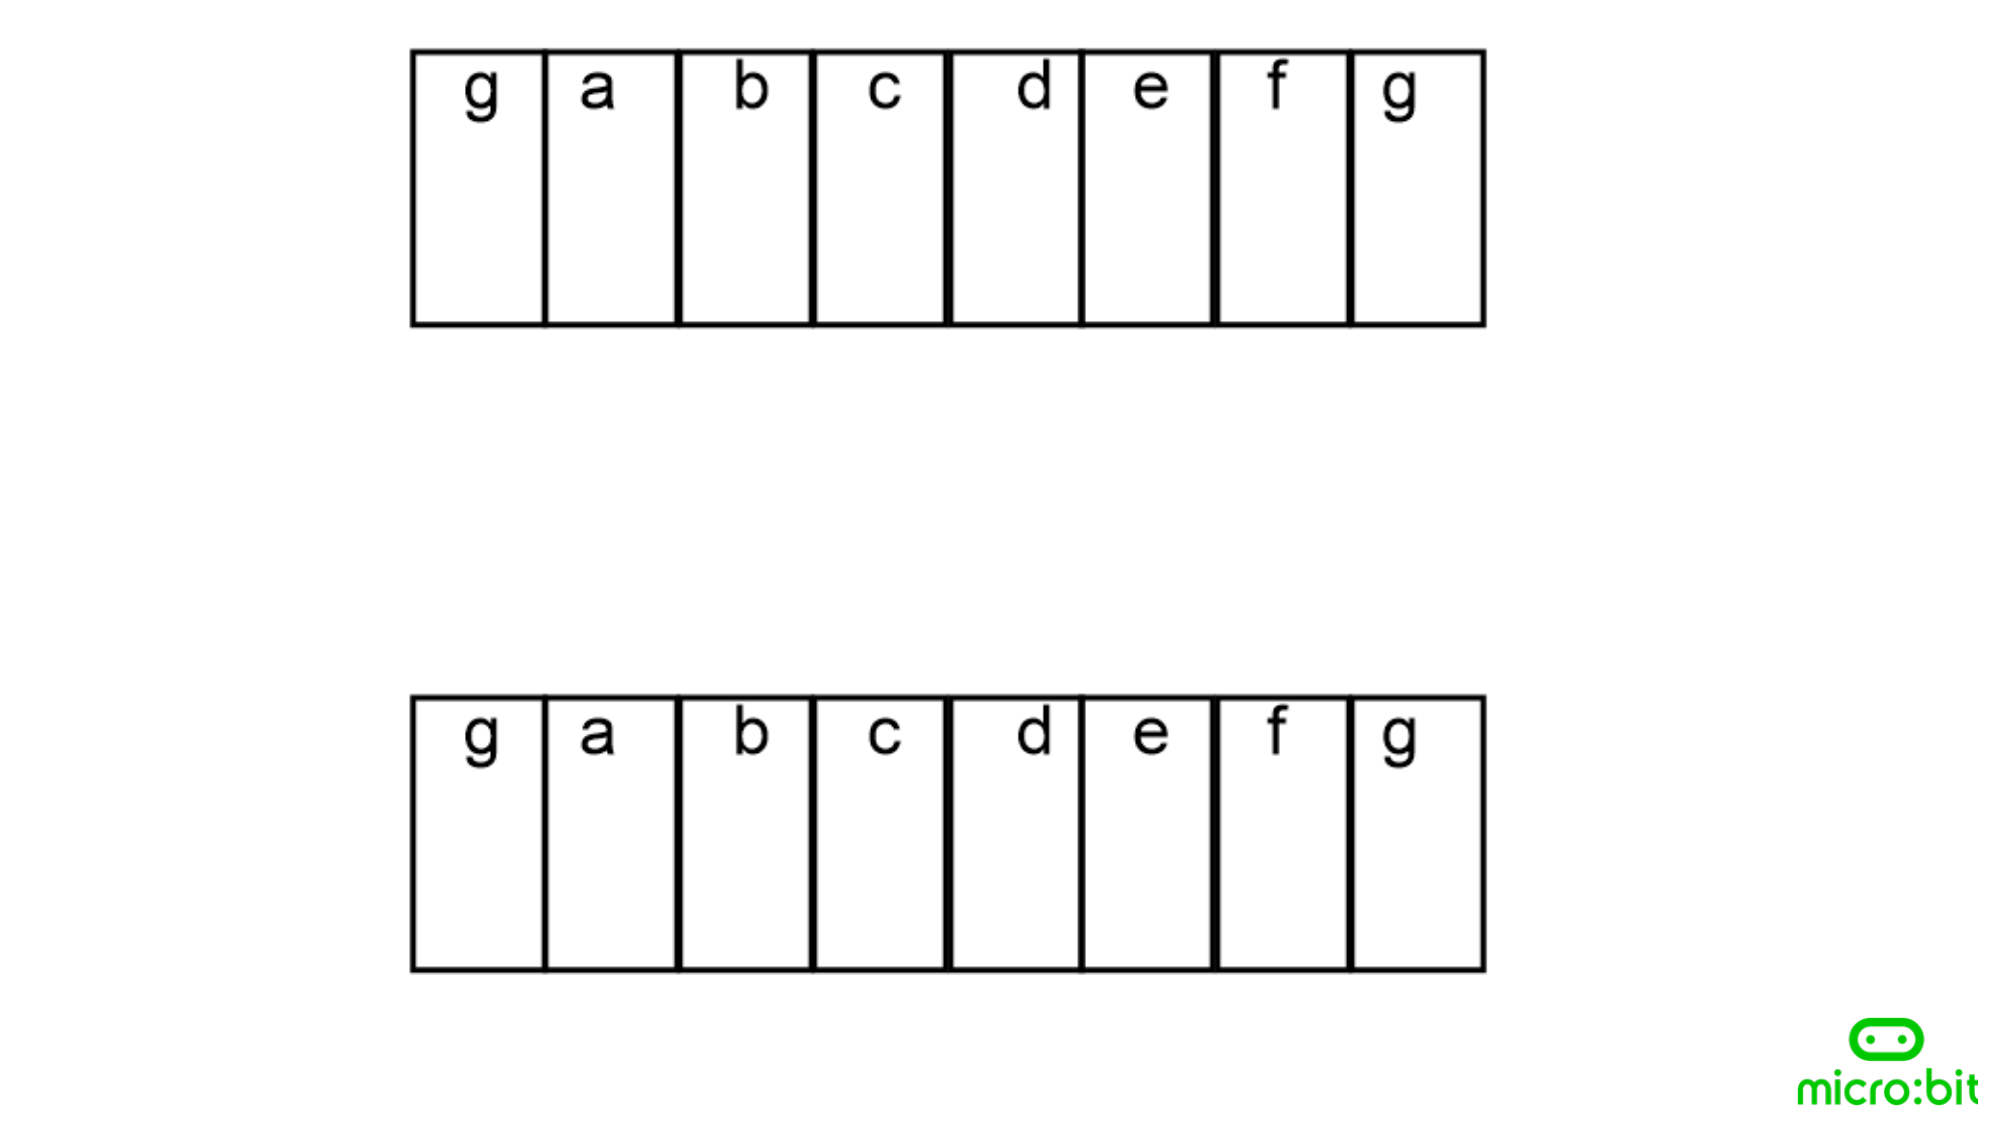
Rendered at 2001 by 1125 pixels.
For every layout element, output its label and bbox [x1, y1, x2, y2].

picture [271, 645, 1635, 1017]
picture [271, 0, 1635, 371]
picture [1797, 1017, 1978, 1106]
